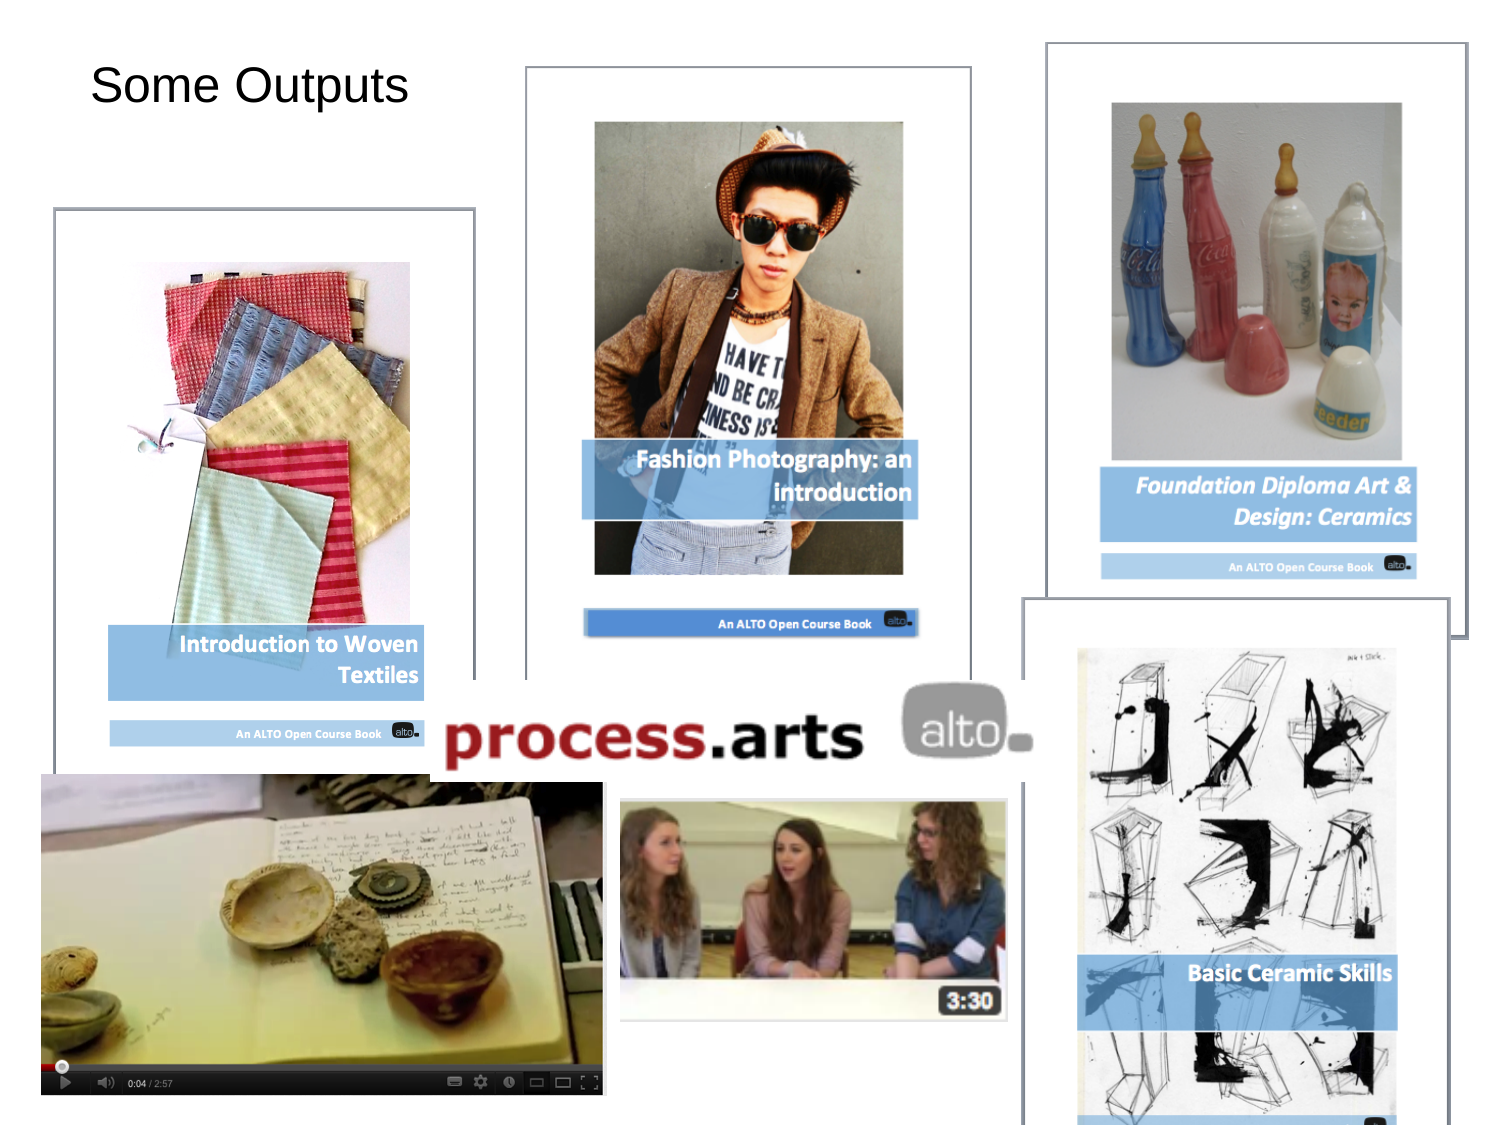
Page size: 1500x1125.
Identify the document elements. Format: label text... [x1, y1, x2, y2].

picture [619, 798, 1008, 1022]
title Some Outputs [75, 45, 1041, 233]
picture [40, 42, 1470, 1125]
